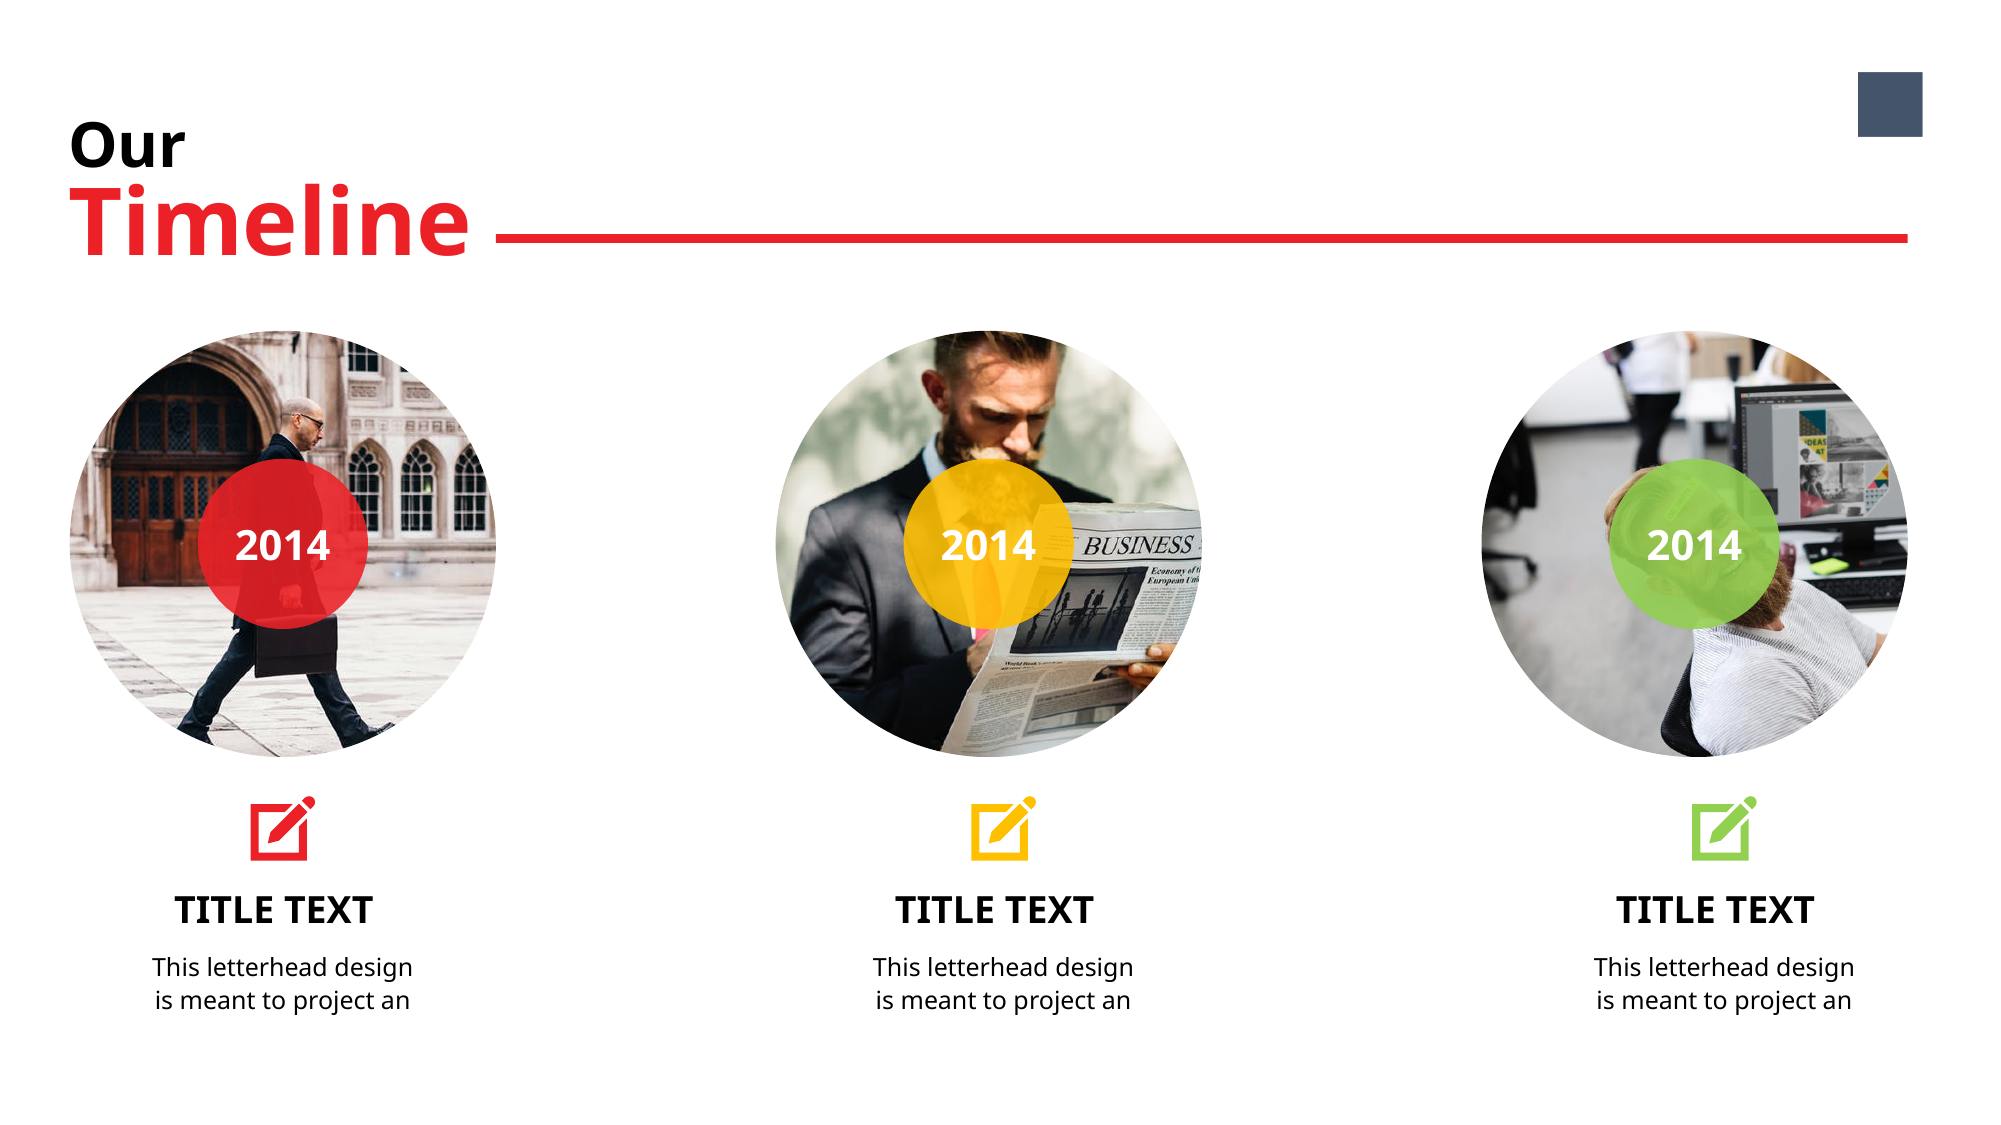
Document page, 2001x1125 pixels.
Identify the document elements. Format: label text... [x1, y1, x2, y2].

picture [1481, 330, 1908, 758]
text_box [495, 233, 1909, 244]
text_box Our Timeline [53, 78, 488, 282]
picture [69, 330, 496, 758]
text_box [143, 796, 423, 1017]
text_box [1857, 71, 1924, 78]
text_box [1585, 796, 1864, 1017]
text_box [864, 796, 1143, 1017]
slide_number 7 [1854, 78, 1927, 130]
picture [775, 330, 1202, 758]
text_box [1857, 130, 1924, 138]
